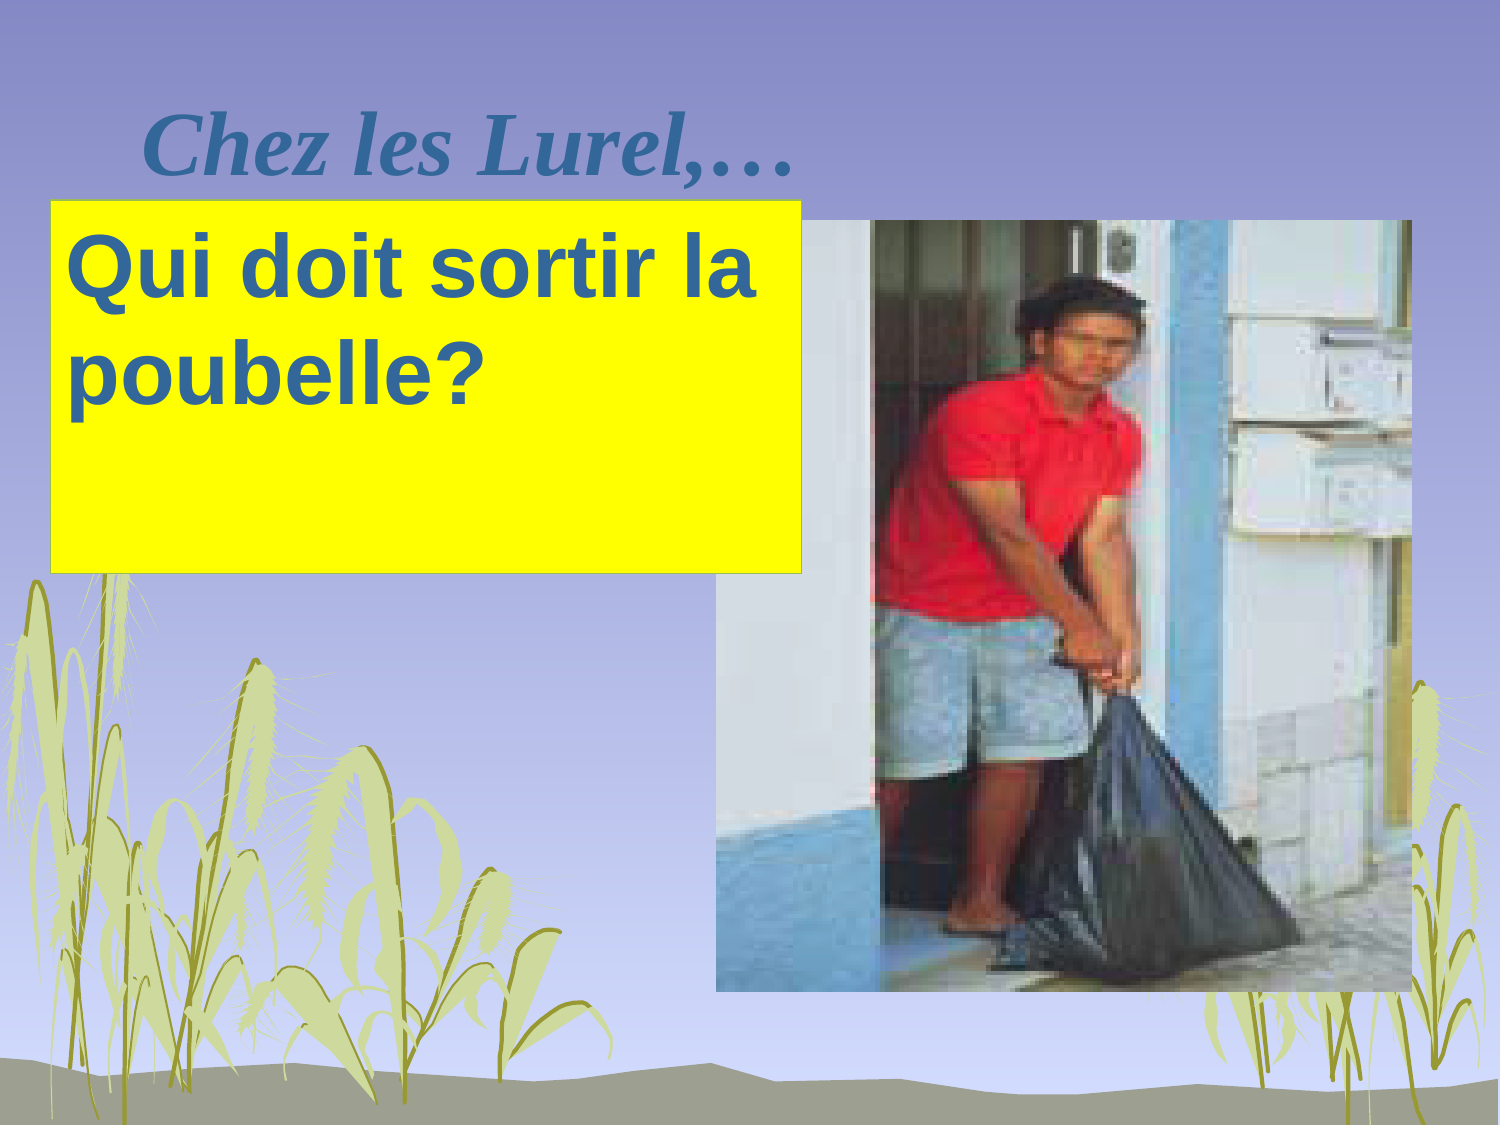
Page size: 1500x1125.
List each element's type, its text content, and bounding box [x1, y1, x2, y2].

text_box Qui doit sortir la poubelle? [50, 199, 802, 574]
title Chez les Lurel,… [126, 37, 1371, 218]
picture [716, 220, 1413, 992]
